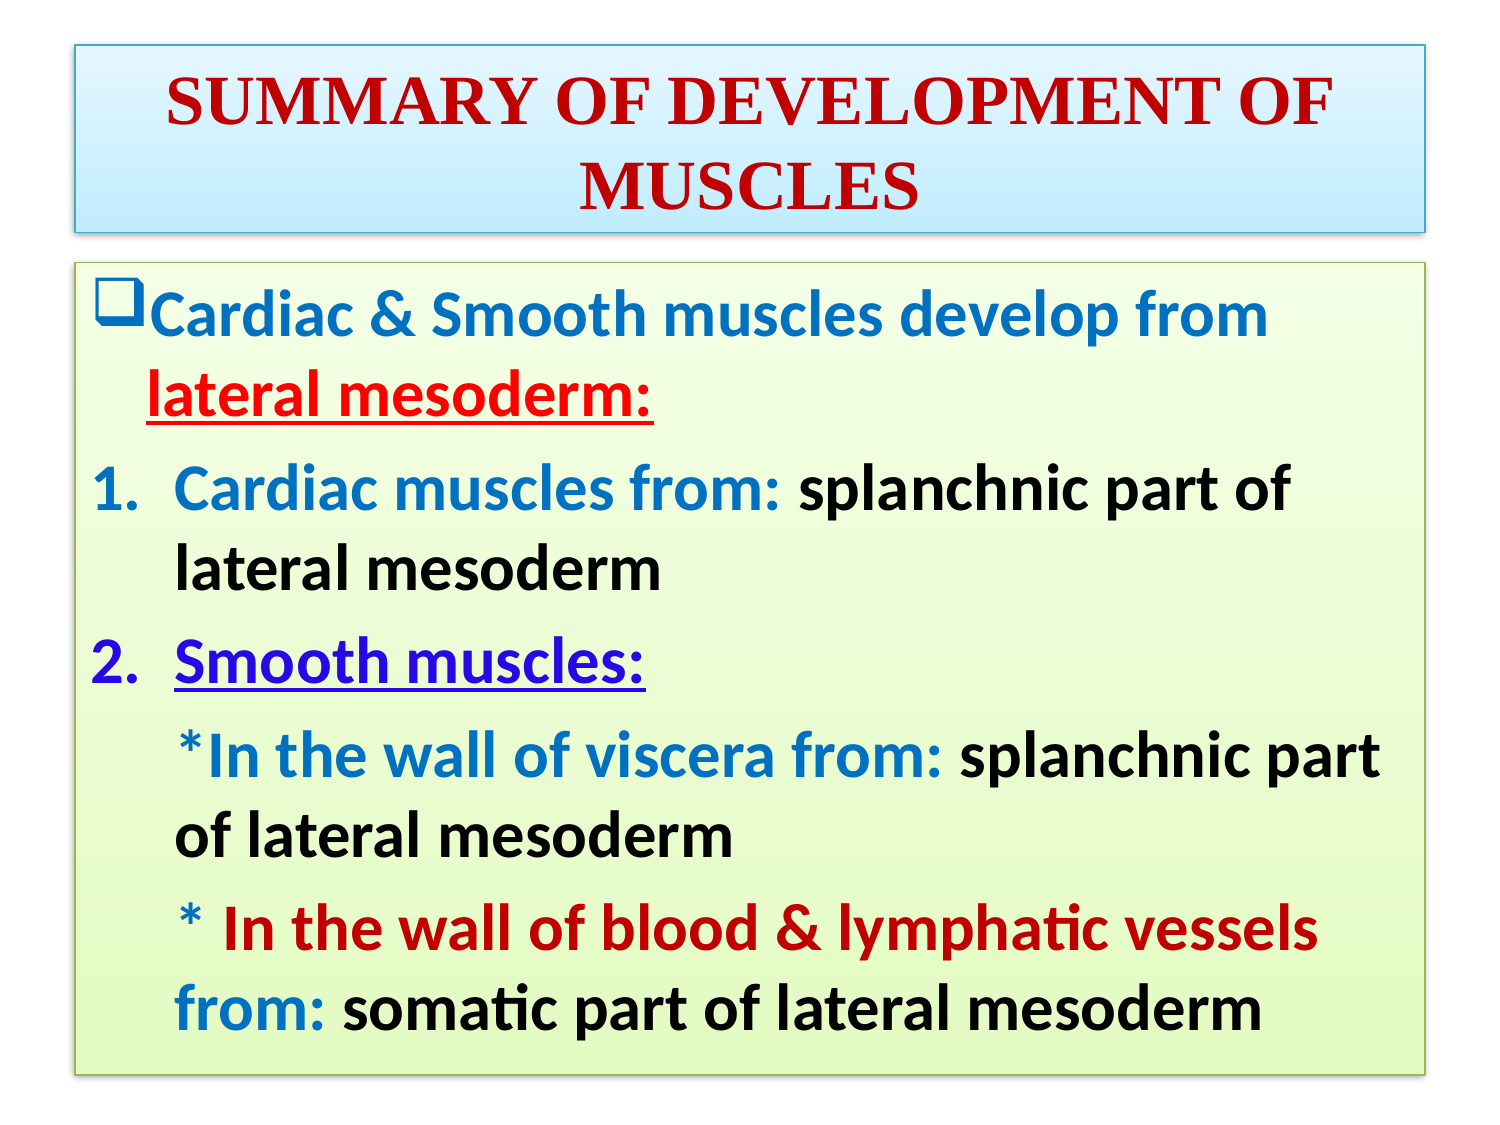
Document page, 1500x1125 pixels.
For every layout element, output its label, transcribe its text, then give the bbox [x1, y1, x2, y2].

title SUMMARY OF DEVELOPMENT OF MUSCLES [74, 44, 1426, 233]
list Cardiac & Smooth muscles develop from lateral mesoderm: Cardiac muscles from: splanchnic part of lateral mesoderm Smooth muscles: *In the wall of viscera from: splanchnic part of lateral mesoderm * In the wall of blood & lymphatic vessels from: somatic part of lateral mesoderm [74, 262, 1426, 1076]
